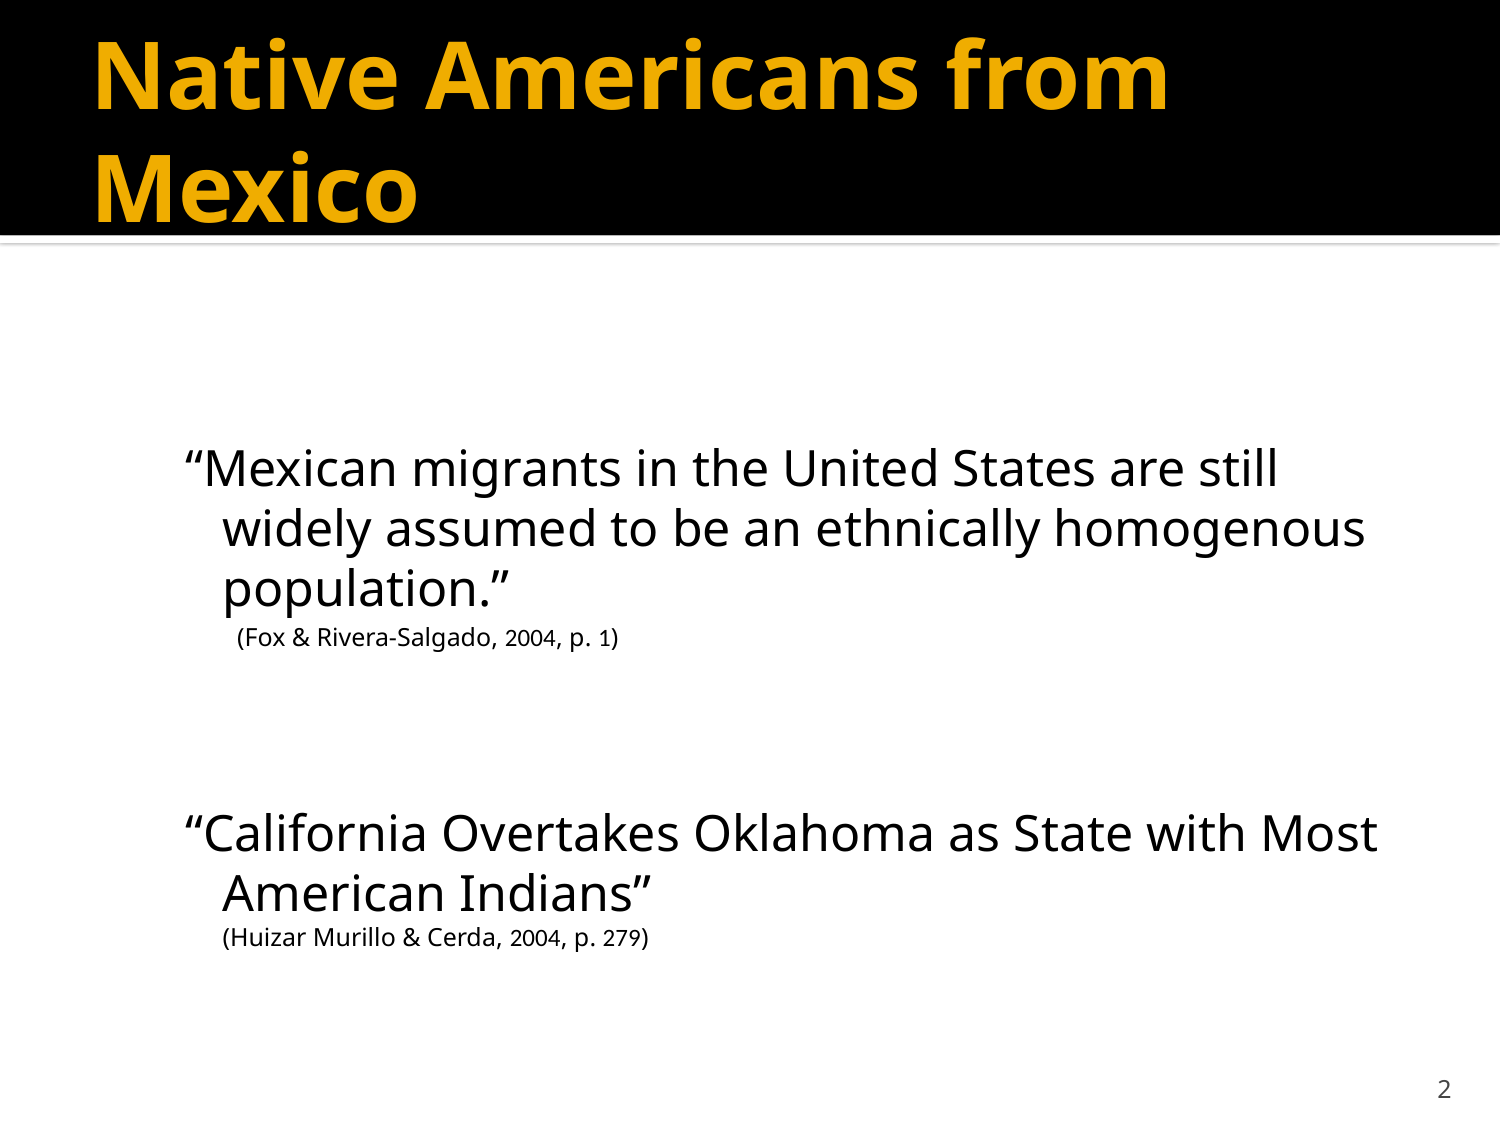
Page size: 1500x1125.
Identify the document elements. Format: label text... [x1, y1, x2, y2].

title Native Americans from Mexico [75, 25, 1425, 231]
slide_number 2 [1345, 1062, 1467, 1108]
list “Mexican migrants in the United States are still widely assumed to be an ethnically homogenous population.” (Fox & Rivera-Salgado, 2004, p. 1) “California Overtakes Oklahoma as State with Most American Indians” (Huizar Murillo & Cerda, 2004, p. 279) [50, 291, 1400, 1050]
